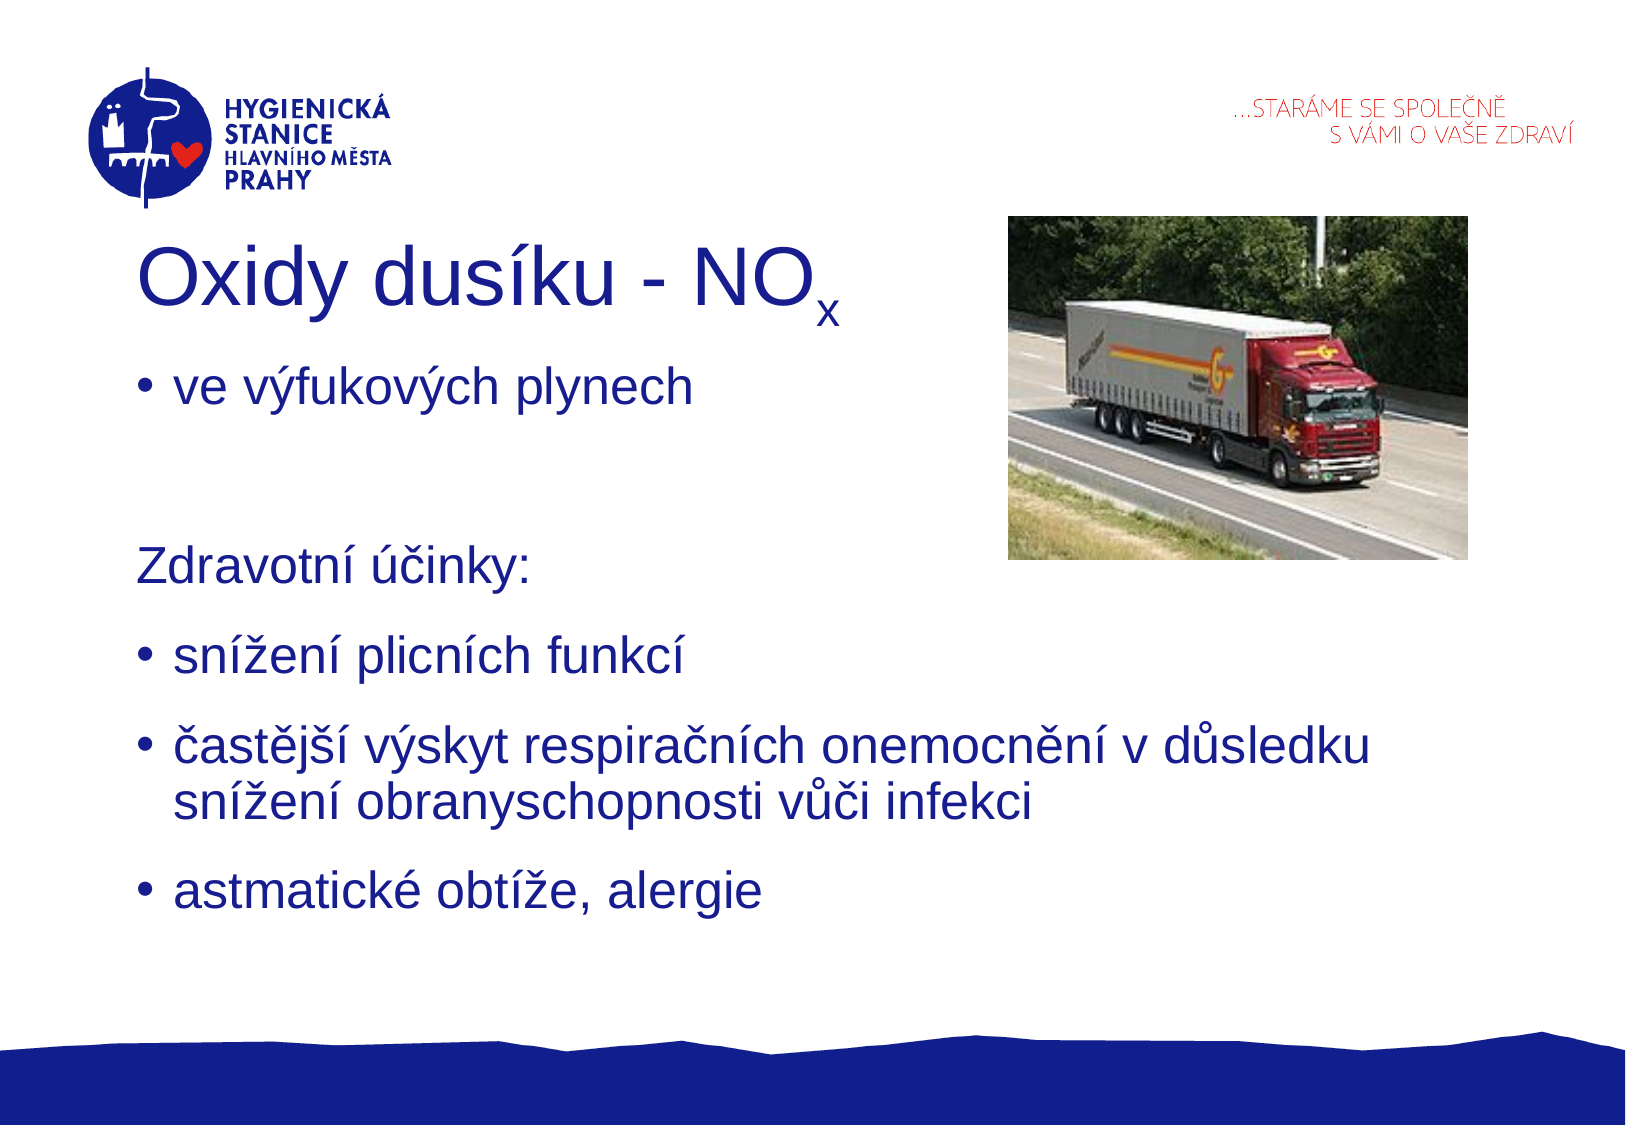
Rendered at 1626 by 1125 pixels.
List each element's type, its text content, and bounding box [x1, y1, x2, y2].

picture [0, 0, 1626, 1125]
list ve výfukových plynech Zdravotní účinky: snížení plicních funkcí častější výskyt respiračních onemocnění v důsledku snížení obranyschopnosti vůči infekci astmatické obtíže, alergie [121, 352, 1543, 1010]
title Oxidy dusíku - NOx [121, 166, 1523, 352]
